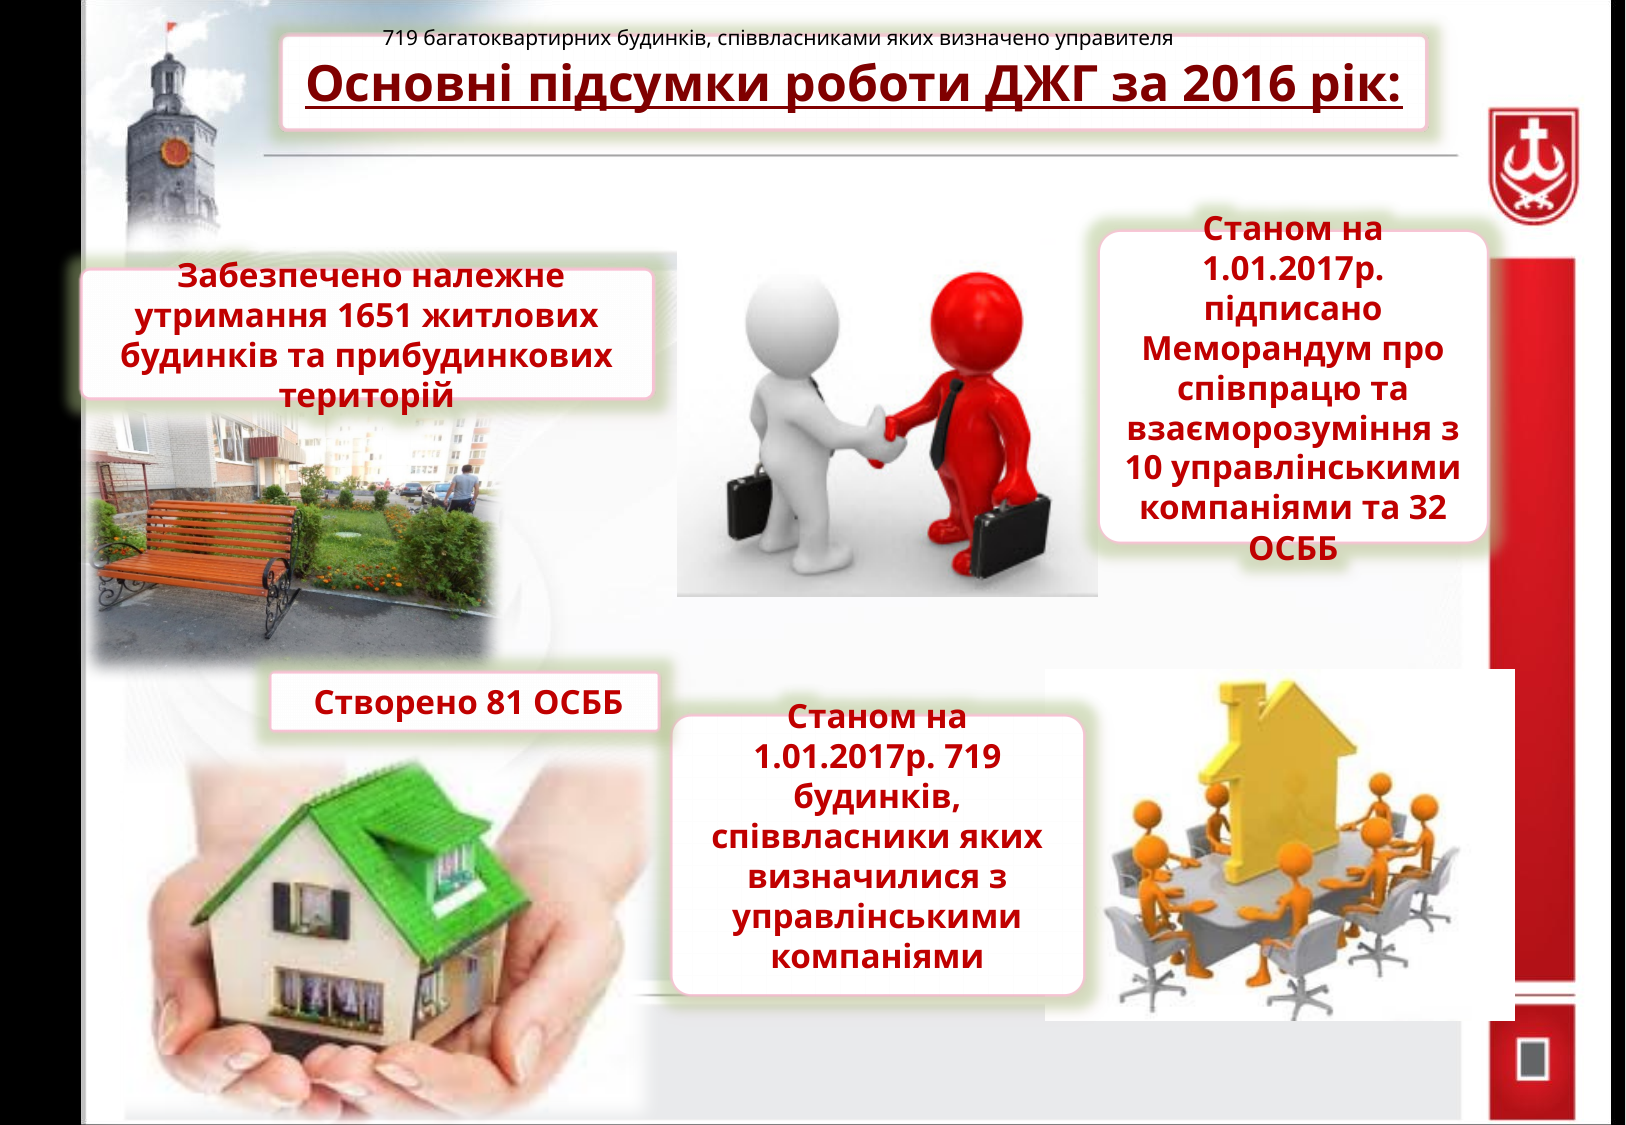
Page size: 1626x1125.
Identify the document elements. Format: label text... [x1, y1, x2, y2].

text_box Станом на 1.01.2017р. підписано Меморандум про співпрацю та взаєморозуміння з 10 управлінськими компаніями та 32 ОСББ [1100, 231, 1488, 543]
text_box Основні підсумки роботи ДЖГ за 2016 рік: [283, 37, 1425, 129]
text_box Забезпечено належне утримання 1651 житлових будинків та прибудинкових територій [81, 269, 654, 399]
text_box Станом на 1.01.2017р. 719 будинків, співвласники яких визначилися з управлінськими компаніями [672, 715, 1045, 995]
text_box 719 багатоквартирних будинків, співвласниками яких визначено управителя [362, 17, 1263, 58]
text_box Створено 81 ОСББ [272, 672, 659, 731]
picture [0, 0, 1626, 1125]
